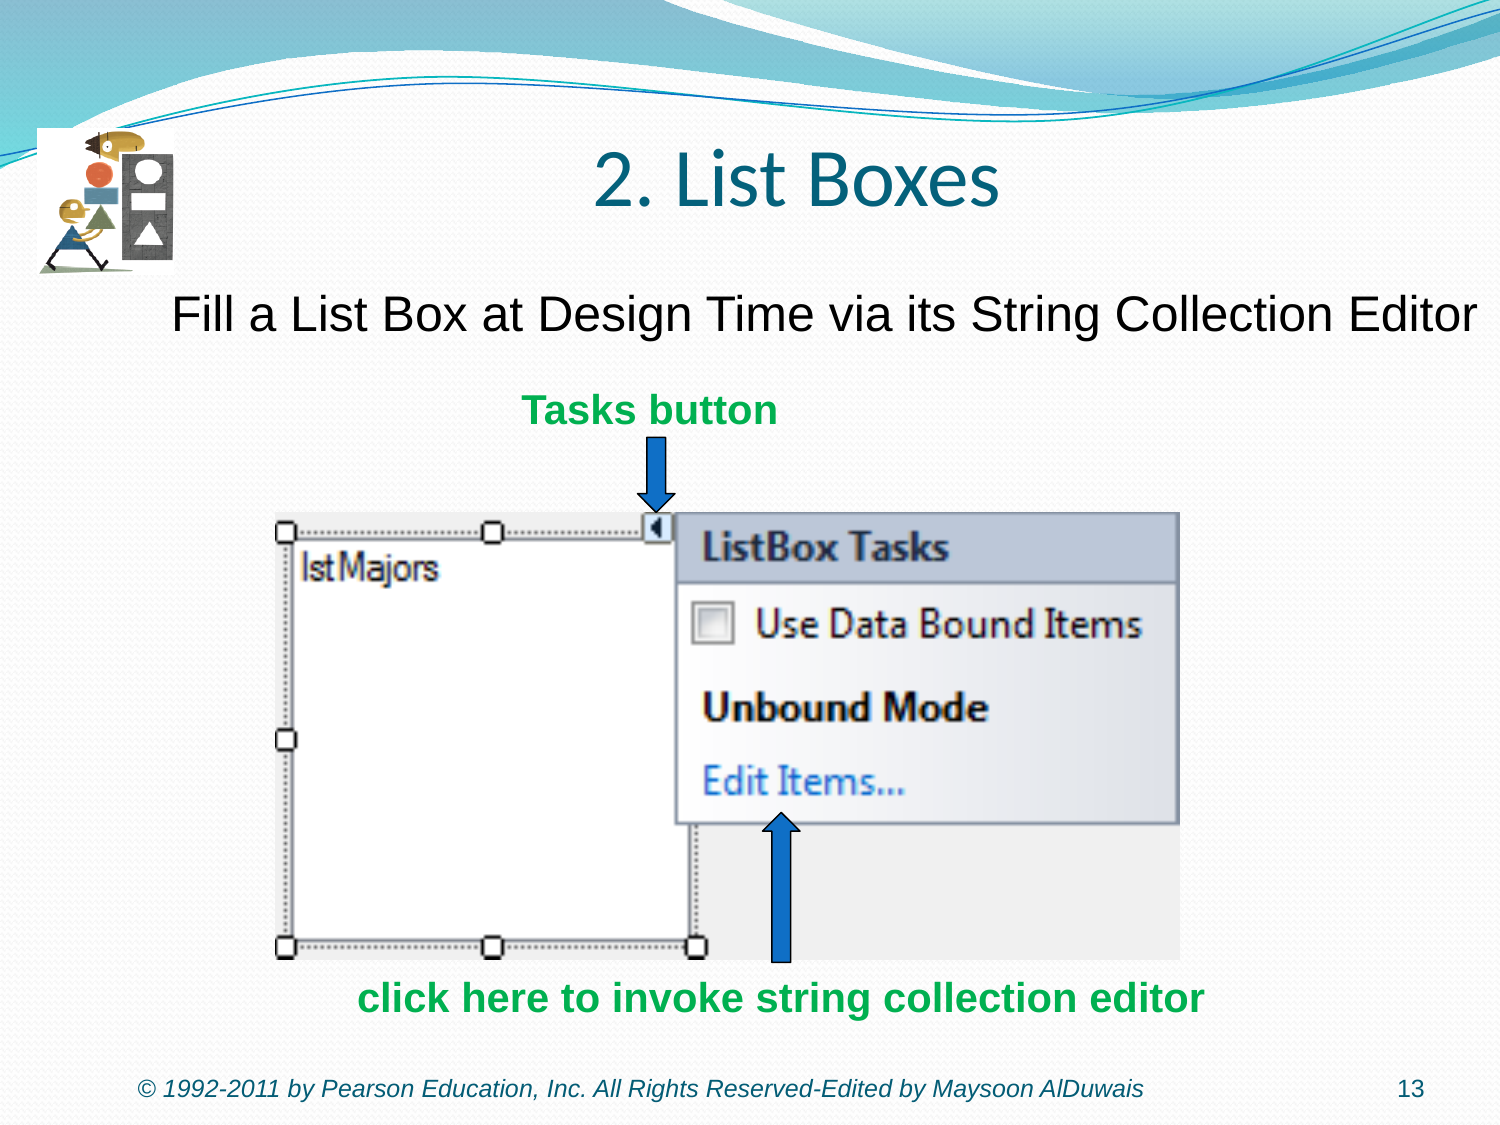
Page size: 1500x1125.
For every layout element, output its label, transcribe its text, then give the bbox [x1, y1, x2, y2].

title Example#4: Form [269, 963, 1186, 971]
title 2. List Boxes [112, 115, 1463, 303]
footer © 1992-2011 by Pearson Education, Inc. All Rights Reserved-Edited by Maysoon AlDuwais [137, 1042, 1299, 1103]
slide_number 13 [1299, 1042, 1425, 1103]
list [274, 512, 1180, 960]
text_box Tasks button [474, 375, 825, 440]
picture [37, 128, 112, 275]
text_box [637, 437, 676, 511]
text_box Fill a List Box at Design Time via its String Collection Editor [125, 274, 1500, 349]
text_box click here to invoke string collection editor [200, 963, 1363, 1029]
